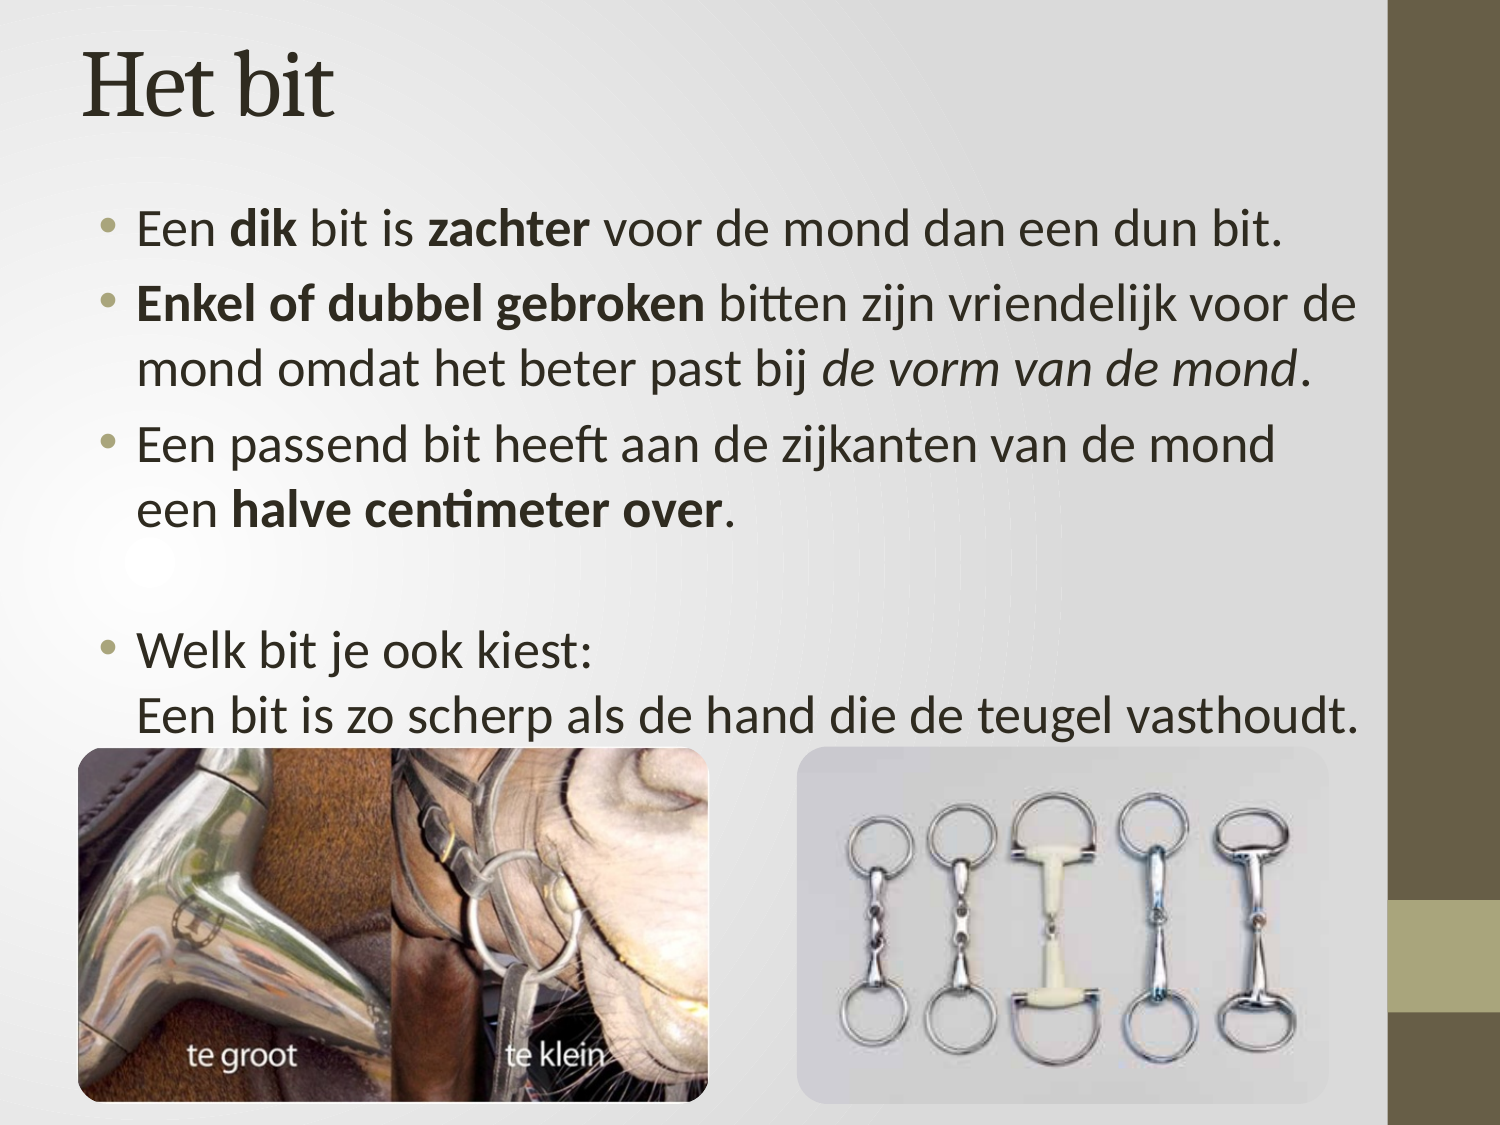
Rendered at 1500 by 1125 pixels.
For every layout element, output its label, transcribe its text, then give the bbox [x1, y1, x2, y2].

picture [76, 745, 710, 1105]
title Het bit [64, 30, 1388, 125]
list Een dik bit is zachter voor de mond dan een dun bit. Enkel of dubbel gebroken bitten zijn vriendelijk voor de mond omdat het beter past bij de vorm van de mond. Een passend bit heeft aan de zijkanten van de mond een halve centimeter over. Welk bit je ook kiest: Een bit is zo scherp als de hand die de teugel vasthoudt. [64, 184, 1383, 1013]
picture [796, 745, 1330, 1105]
